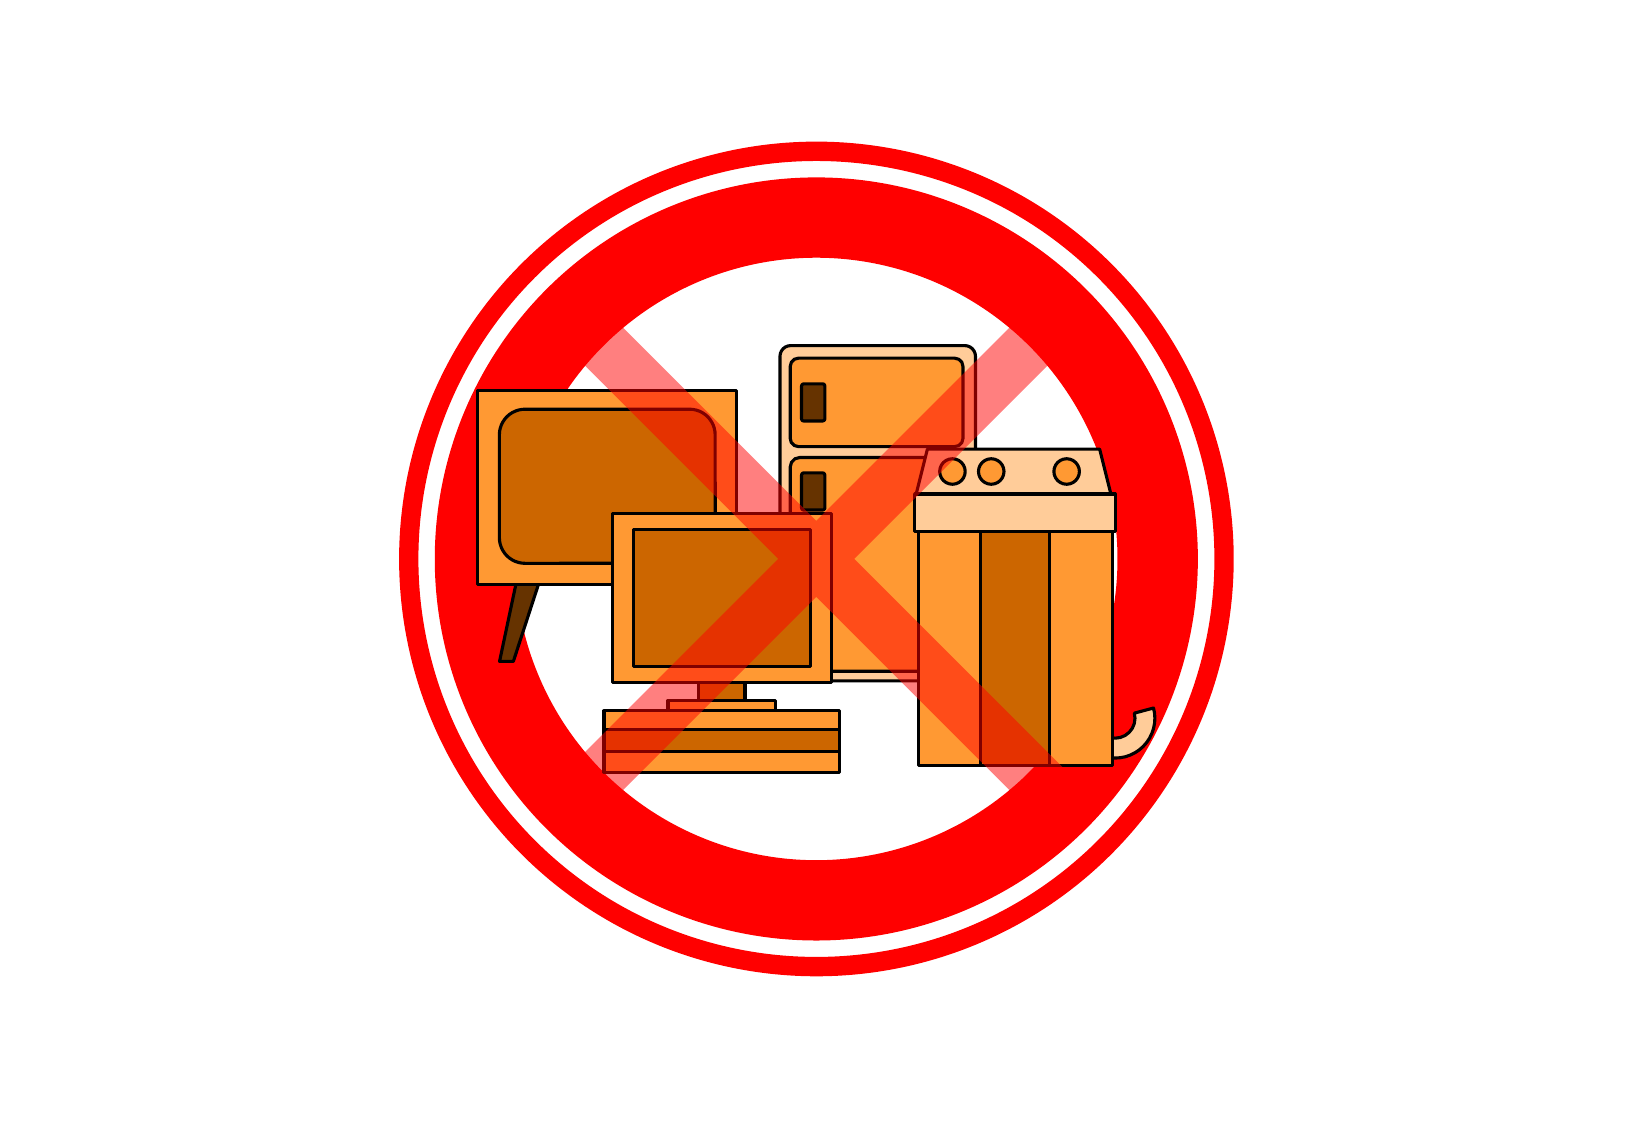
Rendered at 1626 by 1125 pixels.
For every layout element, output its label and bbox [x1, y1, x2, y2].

text_box [398, 141, 1234, 977]
